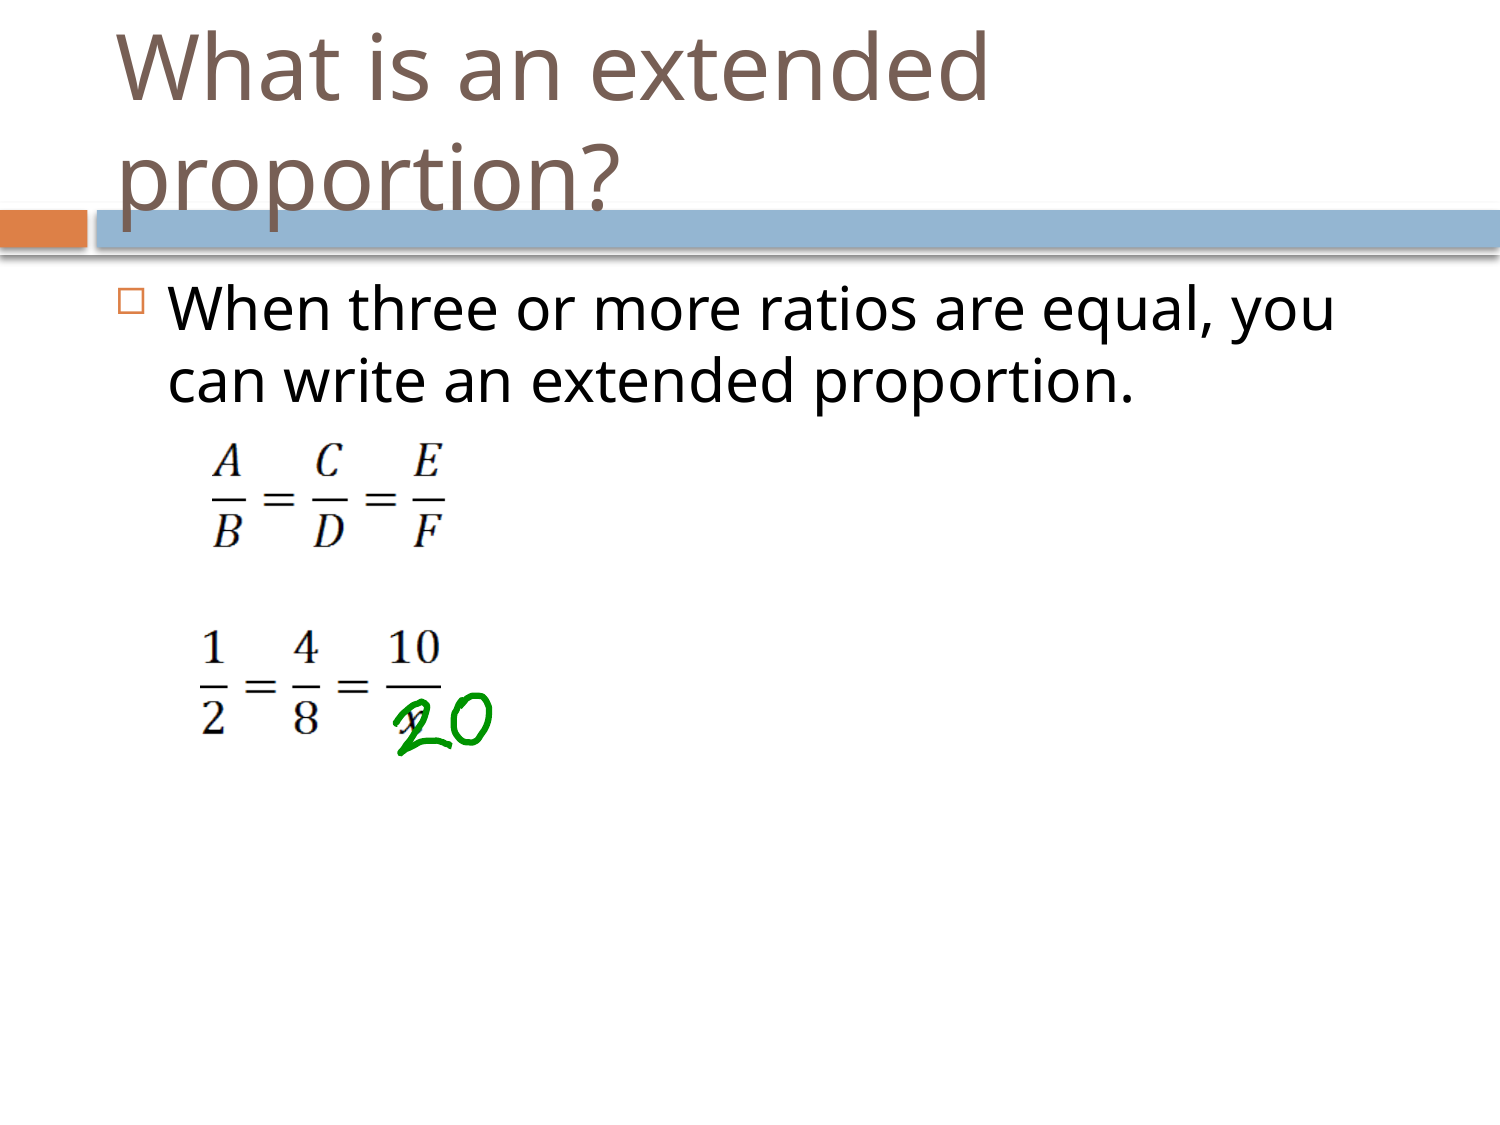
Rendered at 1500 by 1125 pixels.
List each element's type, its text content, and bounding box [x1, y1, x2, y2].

list When three or more ratios are equal, you can write an extended proportion. [100, 262, 1438, 1000]
text_box [452, 694, 490, 744]
picture [199, 624, 441, 748]
text_box [444, 741, 452, 748]
picture [212, 437, 448, 560]
title What is an extended proportion? [100, 37, 1438, 200]
